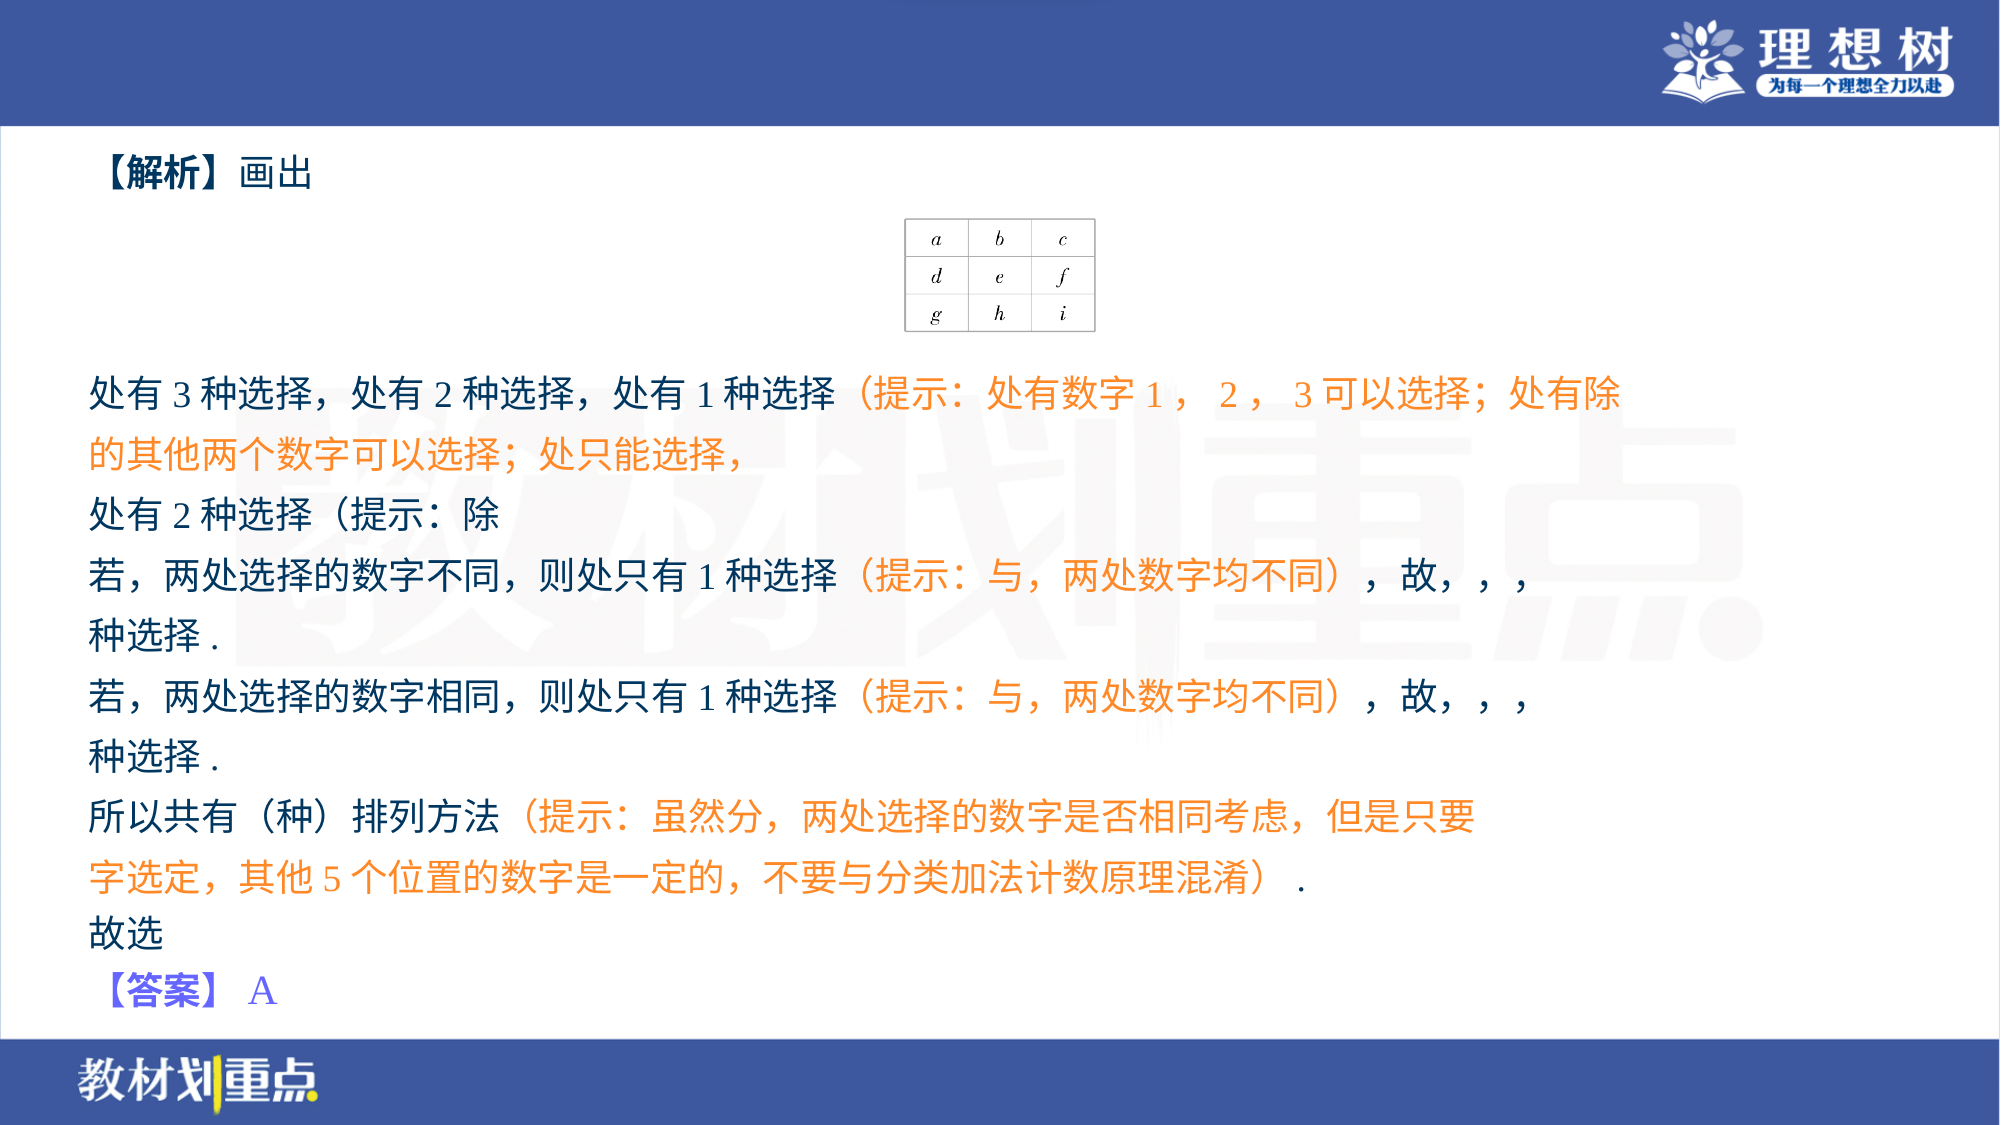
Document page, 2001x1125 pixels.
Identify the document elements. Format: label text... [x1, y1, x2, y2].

picture [0, 0, 2000, 1125]
text_box 【答案】A [88, 948, 1911, 1008]
